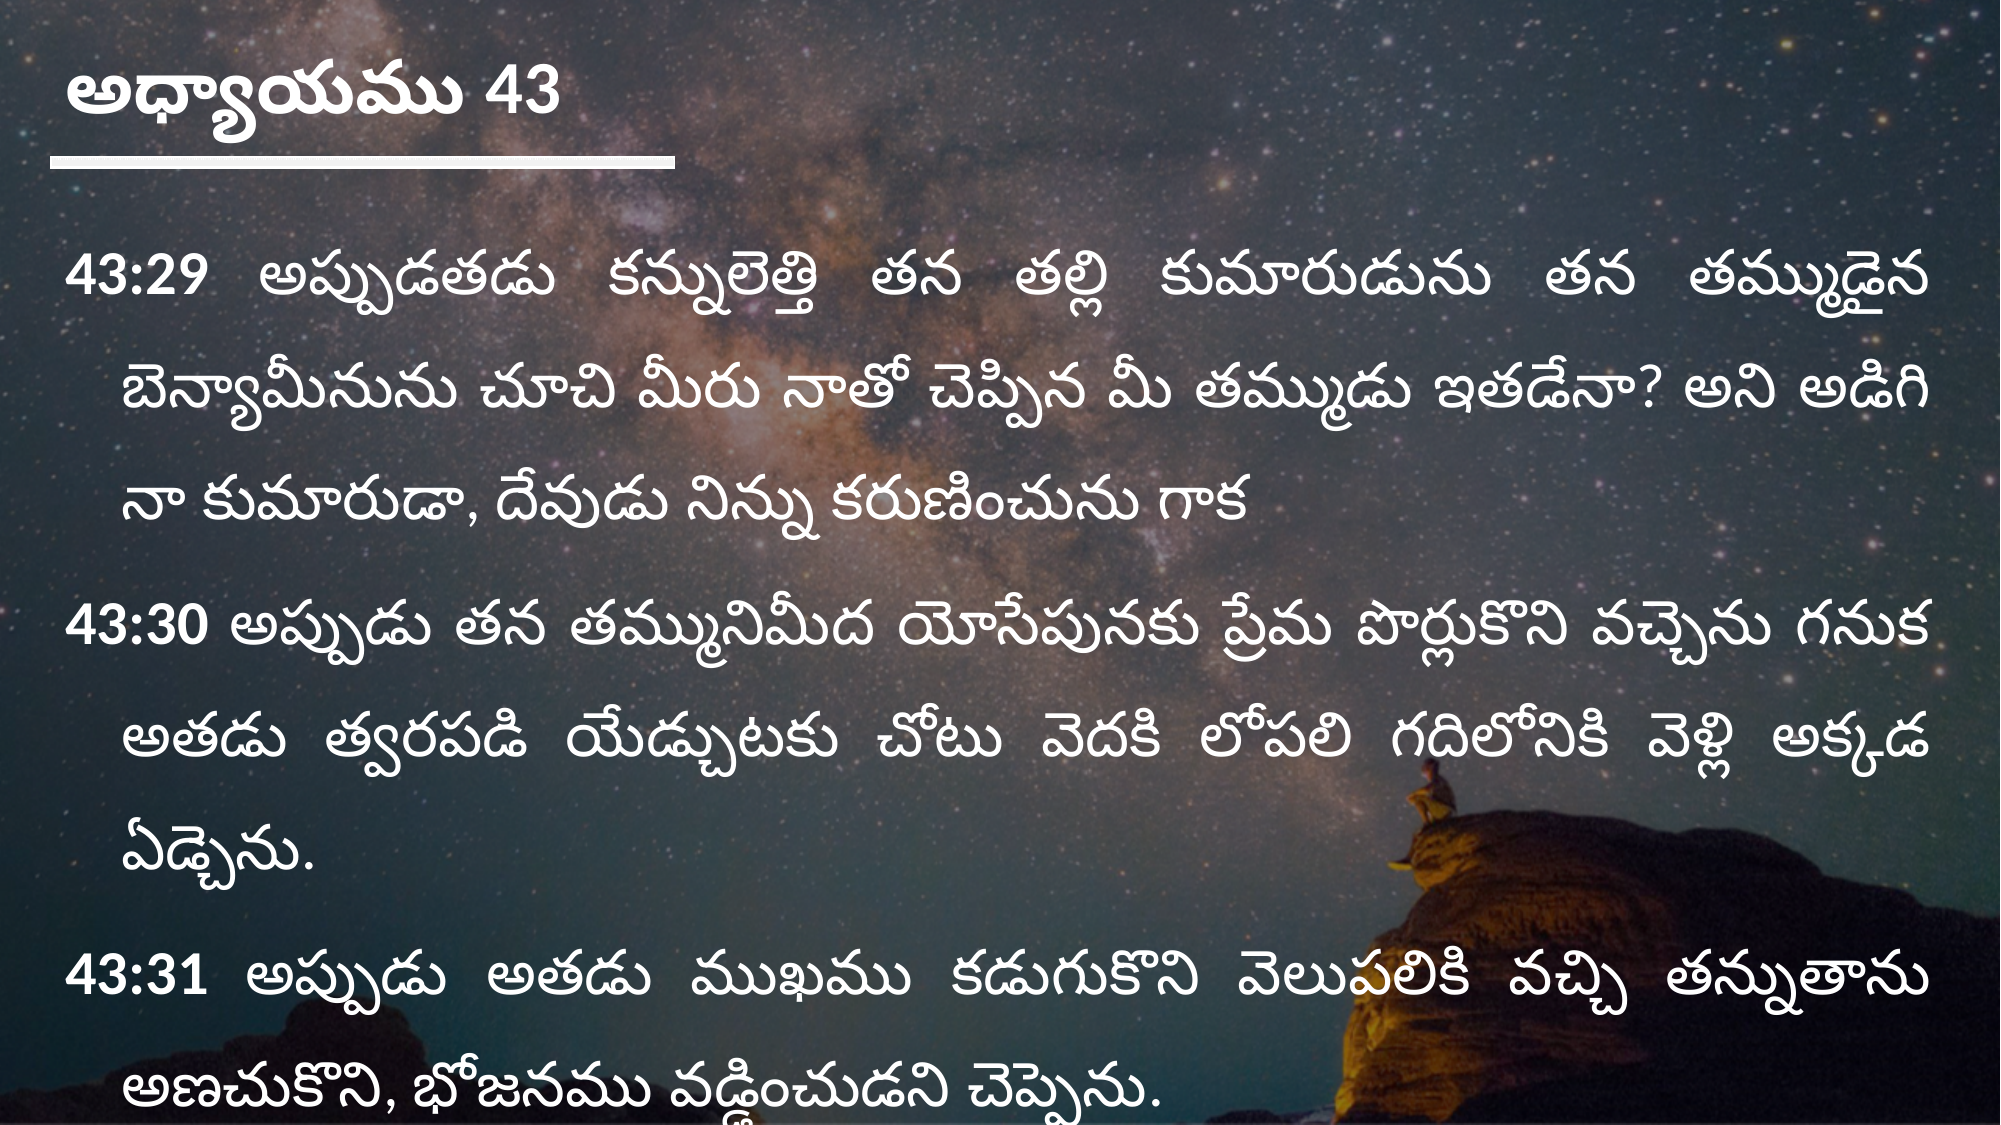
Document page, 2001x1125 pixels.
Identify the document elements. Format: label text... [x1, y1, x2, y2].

picture [0, 0, 2000, 1125]
title అధ్యాయము 43 [50, 0, 1925, 167]
list 43:29 అప్పుడతడు కన్నులెత్తి తన తల్లి కుమారుడును తన తమ్ముడైన బెన్యామీనును చూచి మీరు నాతో చెప్పిన మీ తమ్ముడు ఇతడేనా? అని అడిగి నా కుమారుడా, దేవుడు నిన్ను కరుణించును గాక 43:30 అప్పుడు తన తమ్మునిమీద యోసేపునకు ప్రేమ పొర్లుకొని వచ్చెను గనుక అతడు త్వరపడి యేడ్చుటకు చోటు వెదకి లోపలి గదిలోనికి వెళ్లి అక్కడ ఏడ్చెను. 43:31 అప్పుడు అతడు ముఖము కడుగుకొని వెలుపలికి వచ్చి తన్నుతాను అణచుకొని, భోజనము వడ్డించుడని చెప్పెను. [50, 187, 1946, 1063]
